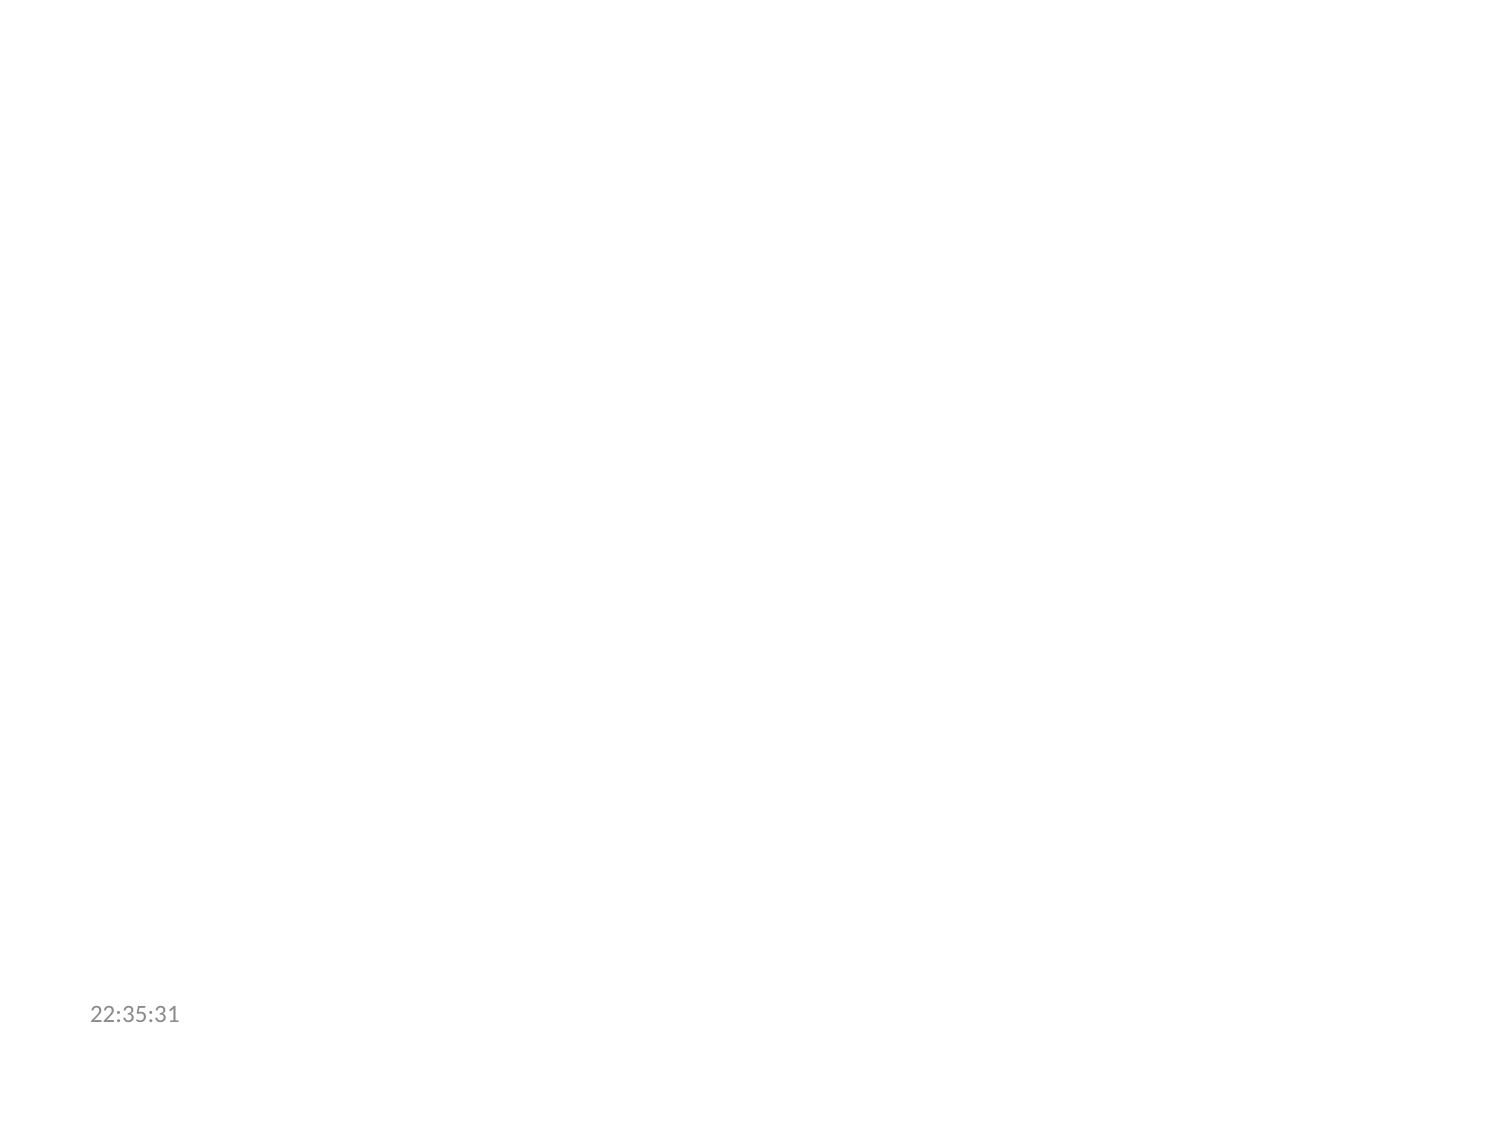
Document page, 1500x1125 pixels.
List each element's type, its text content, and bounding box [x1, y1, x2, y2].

text_box 15:35:09 [75, 982, 425, 1043]
